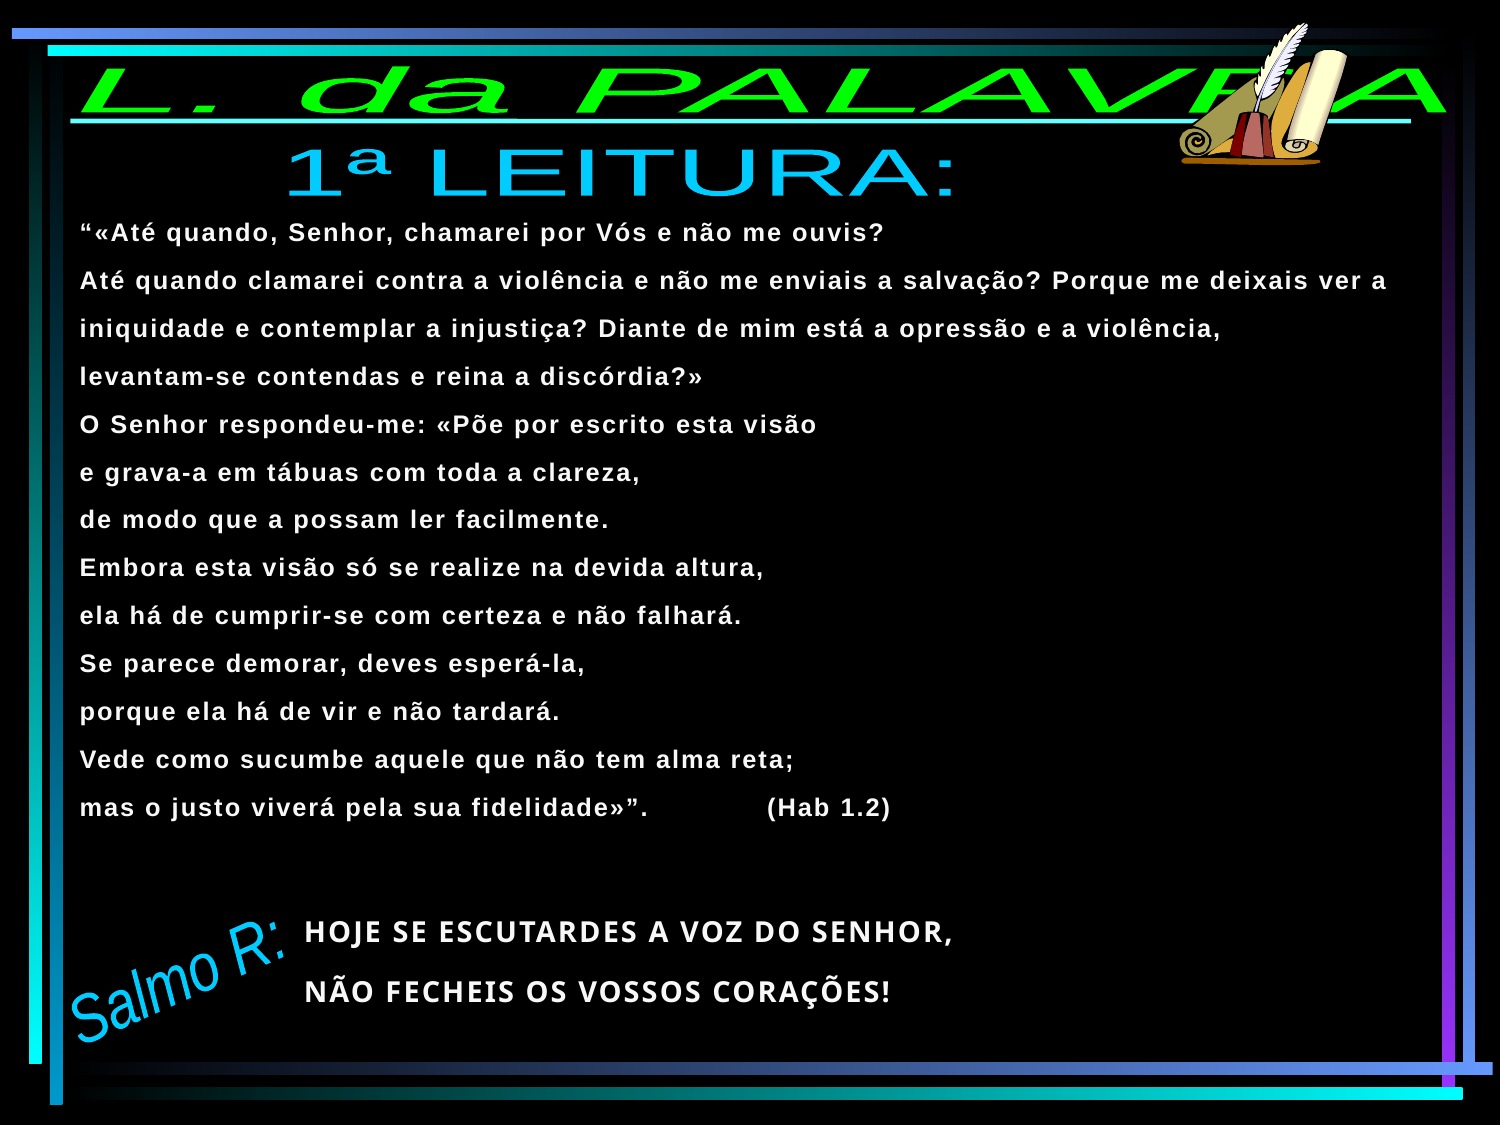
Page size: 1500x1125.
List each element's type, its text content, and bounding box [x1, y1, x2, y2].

text_box “«Até quando, Senhor, chamarei por Vós e não me ouvis? Até quando clamarei contra a violência e não me enviais a salvação? Porque me deixais ver a iniquidade e contemplar a injustiça? Diante de mim está a opressão e a violência, levantam-se contendas e reina a discórdia?» O Senhor respondeu-me: «Põe por escrito esta visão e grava-a em tábuas com toda a clareza, de modo que a possam ler facilmente. Embora esta visão só se realize na devida altura, ela há de cumprir-se com certeza e não falhará. Se parece demorar, deves esperá-la, porque ela há de vir e não tardará. Vede como sucumbe aquele que não tem alma reta; mas o justo viverá pela sua fidelidade»”. (Hab 1.2) [64, 208, 1459, 846]
text_box Hoje Se escutardes a voz do Senhor, não fecheis os vossos corações! [289, 900, 1483, 1036]
picture [1174, 18, 1354, 168]
